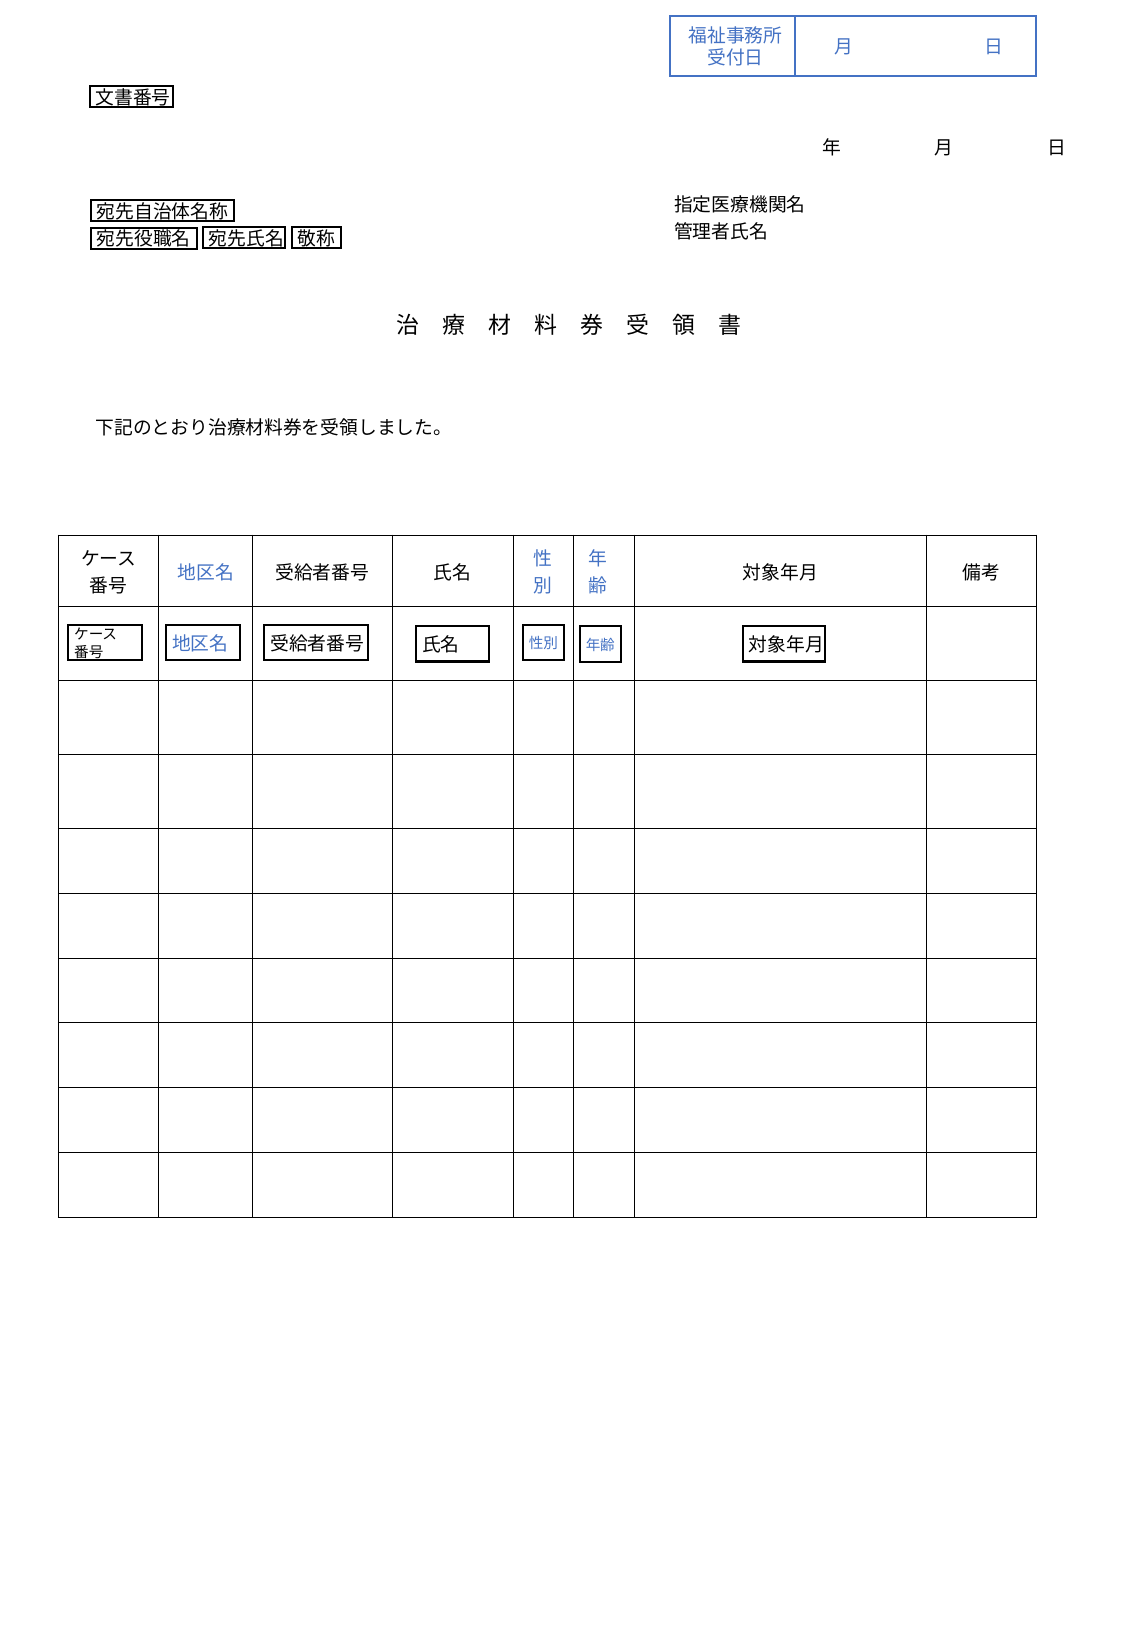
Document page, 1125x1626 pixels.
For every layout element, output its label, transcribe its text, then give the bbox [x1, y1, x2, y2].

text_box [90, 200, 342, 249]
table_cell [159, 681, 252, 754]
table_cell [59, 1088, 158, 1152]
table_cell [514, 1023, 573, 1087]
text_box 性別 [522, 624, 565, 661]
table_cell [159, 607, 252, 680]
table_header 氏名 [393, 536, 513, 606]
table_header ケース番号 [59, 536, 158, 606]
table_cell [393, 681, 513, 754]
table_cell [574, 755, 634, 828]
table_cell [159, 1023, 252, 1087]
table_cell [574, 681, 634, 754]
text_box 受給者番号 [263, 624, 369, 661]
table_cell [514, 829, 573, 893]
table_header 対象年月 [635, 536, 926, 606]
table_cell [393, 894, 513, 958]
table_cell [159, 959, 252, 1022]
table_cell [393, 829, 513, 893]
table_cell [253, 1153, 392, 1217]
table_cell [253, 829, 392, 893]
text_box ケース 番号 [67, 624, 143, 661]
table_header 年齢 [574, 536, 634, 606]
table_cell [253, 607, 392, 680]
table_cell [927, 894, 1036, 958]
text_box 治 療 材 料 券 受 領 書 [96, 302, 1042, 346]
table_cell [514, 681, 573, 754]
table_cell [635, 1023, 926, 1087]
table_header 地区名 [159, 536, 252, 606]
table_cell [59, 959, 158, 1022]
table_cell [927, 1023, 1036, 1087]
table_cell [59, 1153, 158, 1217]
table_cell [574, 959, 634, 1022]
table_cell [59, 829, 158, 893]
table_cell [159, 829, 252, 893]
table_cell [927, 959, 1036, 1022]
table_header 備考 [927, 536, 1036, 606]
table_cell [253, 1088, 392, 1152]
table_cell [574, 1088, 634, 1152]
table_cell [253, 1023, 392, 1087]
table_cell [635, 681, 926, 754]
table_cell [514, 1088, 573, 1152]
table_cell [635, 1153, 926, 1217]
text_box 文書番号 [89, 85, 174, 108]
text_box 指定医療機関名 [667, 192, 811, 215]
table_cell [253, 894, 392, 958]
table_cell [635, 894, 926, 958]
table_cell [574, 607, 634, 680]
table_cell [59, 607, 158, 680]
table_cell [574, 829, 634, 893]
table_cell [393, 1088, 513, 1152]
table_cell [393, 755, 513, 828]
table_cell [159, 1088, 252, 1152]
text_box 下記のとおり治療材料券を受領しました。 [89, 415, 1037, 438]
table_cell [393, 607, 513, 680]
table_cell [927, 829, 1036, 893]
text_box 対象年月 [742, 625, 826, 663]
table_header 性別 [514, 536, 573, 606]
table_cell [574, 1023, 634, 1087]
table_cell [159, 1153, 252, 1217]
text_box 地区名 [165, 624, 241, 661]
table_cell [59, 755, 158, 828]
table_cell [393, 959, 513, 1022]
table_cell [927, 755, 1036, 828]
table_cell [514, 959, 573, 1022]
table_cell [635, 1088, 926, 1152]
table_cell [253, 681, 392, 754]
table_cell [635, 607, 926, 680]
table_cell [574, 894, 634, 958]
table_header 受給者番号 [253, 536, 392, 606]
table_cell [514, 1153, 573, 1217]
text_box 年 月 日 [815, 133, 1005, 162]
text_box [669, 15, 1037, 76]
table_cell [514, 755, 573, 828]
table_cell [59, 681, 158, 754]
table_cell [635, 829, 926, 893]
table_cell [393, 1153, 513, 1217]
table_cell [59, 1023, 158, 1087]
table_cell [253, 755, 392, 828]
table_cell [927, 1153, 1036, 1217]
table_cell [927, 1088, 1036, 1152]
text_box 氏名 [415, 625, 490, 663]
table_cell [253, 959, 392, 1022]
table_cell [927, 607, 1036, 680]
table_cell [393, 1023, 513, 1087]
table_cell [159, 755, 252, 828]
text_box 管理者氏名 [667, 220, 776, 243]
table_cell [574, 1153, 634, 1217]
table_cell [59, 894, 158, 958]
table_cell [514, 894, 573, 958]
table_cell [635, 959, 926, 1022]
table_cell [927, 681, 1036, 754]
table_cell [514, 607, 573, 680]
table_cell [635, 755, 926, 828]
text_box 年齢 [579, 625, 622, 663]
table_cell [159, 894, 252, 958]
